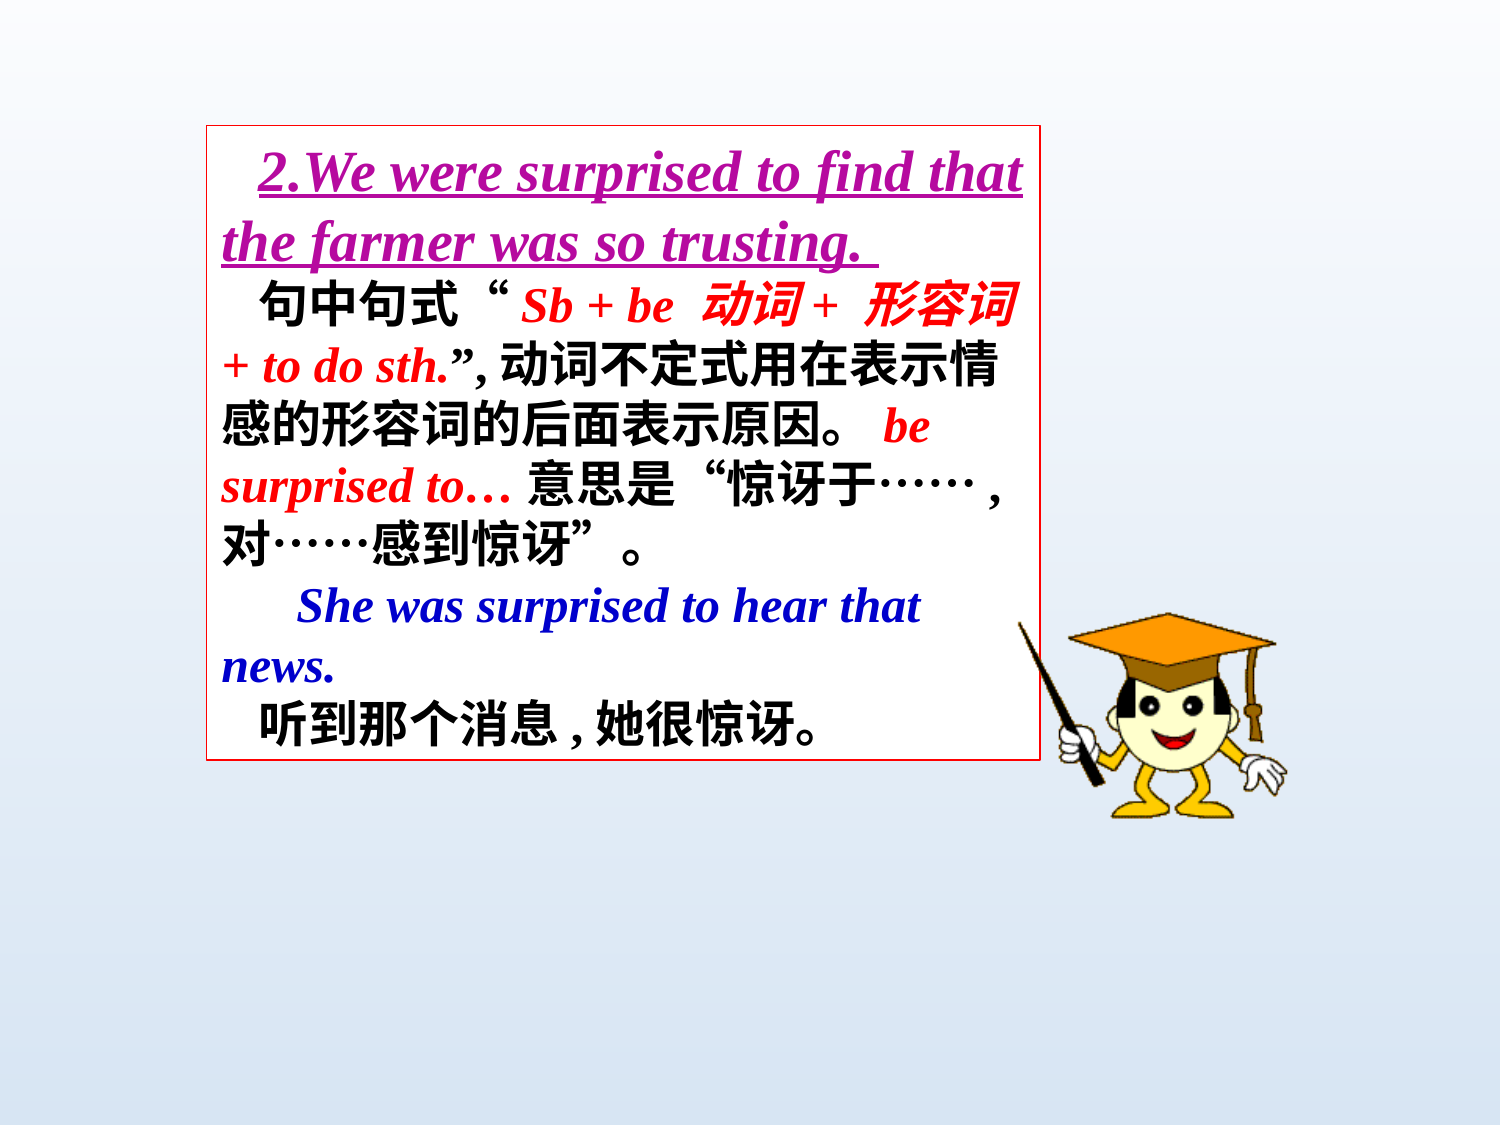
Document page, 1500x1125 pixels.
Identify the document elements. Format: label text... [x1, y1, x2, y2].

text_box 2.We were surprised to find that the farmer was so trusting. 句中句式“Sb + be 动词+ 形容词+ to do sth.”,动词不定式用在表示情感的形容词的后面表示原因。be surprised to…意思是“惊讶于……,对……感到惊讶”。 She was surprised to hear that news. 听到那个消息,她很惊讶。 [206, 125, 1040, 761]
picture [997, 597, 1311, 833]
